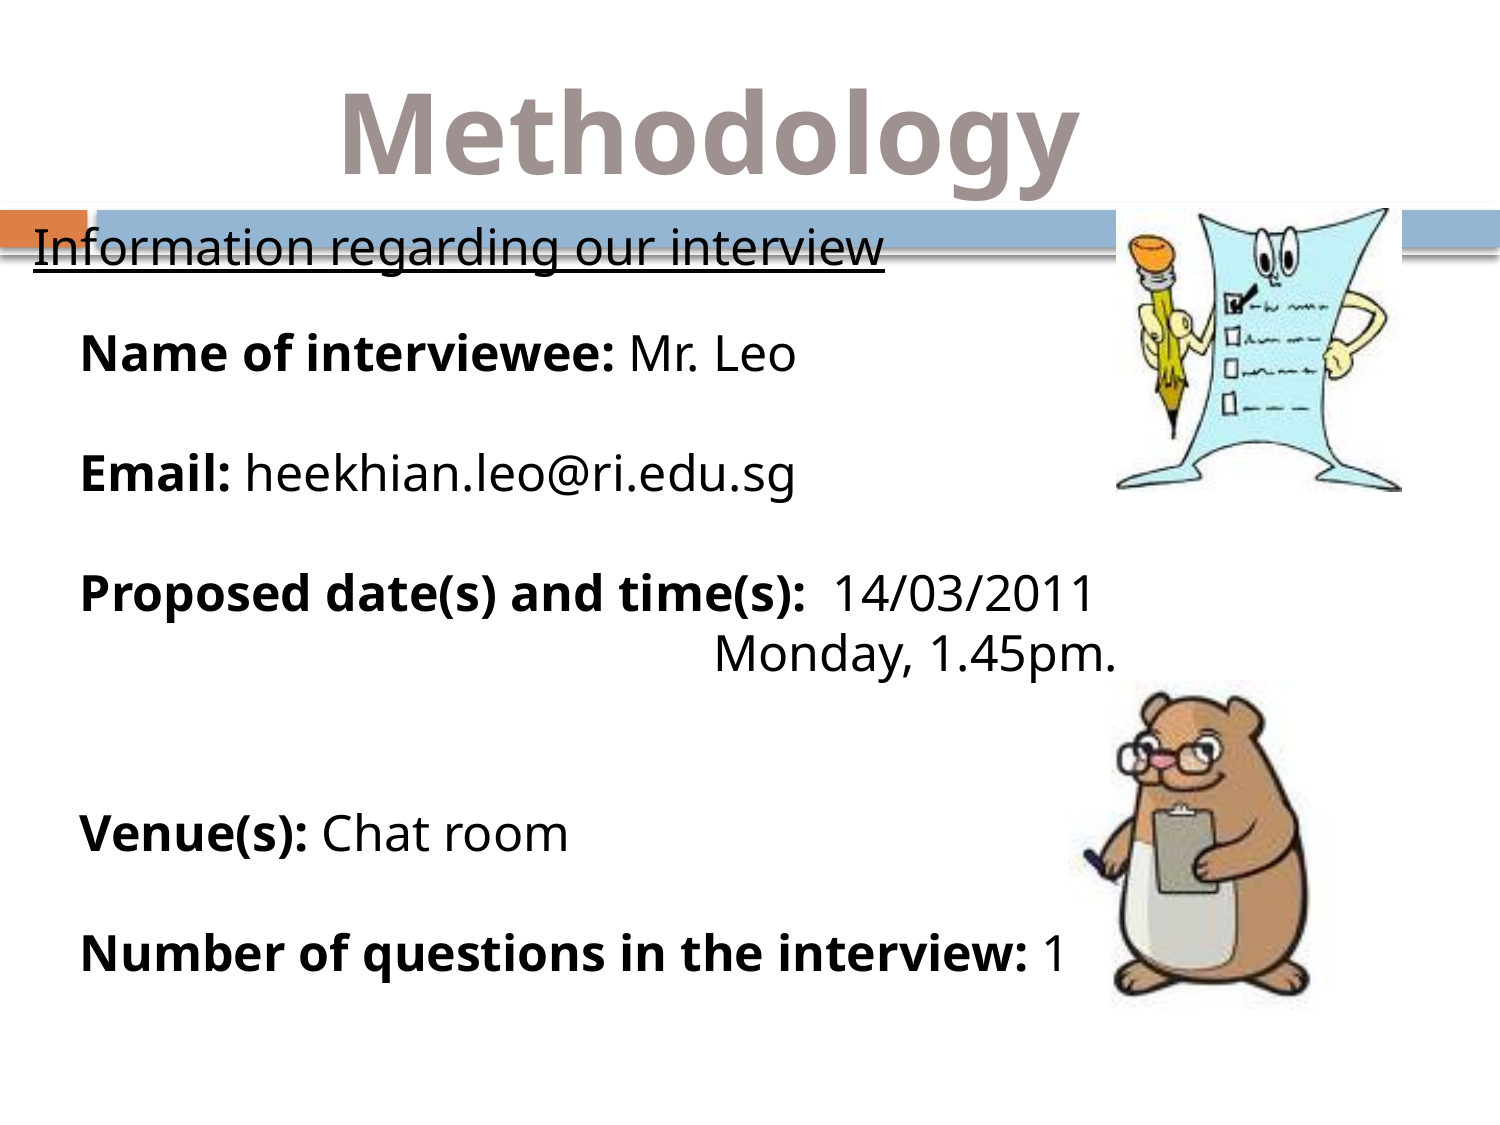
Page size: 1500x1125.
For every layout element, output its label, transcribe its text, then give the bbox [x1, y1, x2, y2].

text_box Name of interviewee: Mr. Leo Email: heekhian.leo@ri.edu.sg Proposed date(s) and time(s): 14/03/2011 Monday, 1.45pm. Venue(s): Chat room Number of questions in the interview: 10 [64, 314, 1270, 1125]
text_box Information regarding our interview [18, 208, 901, 283]
picture [1068, 680, 1341, 1016]
text_box Methodology [320, 54, 1096, 205]
picture [1115, 207, 1402, 492]
